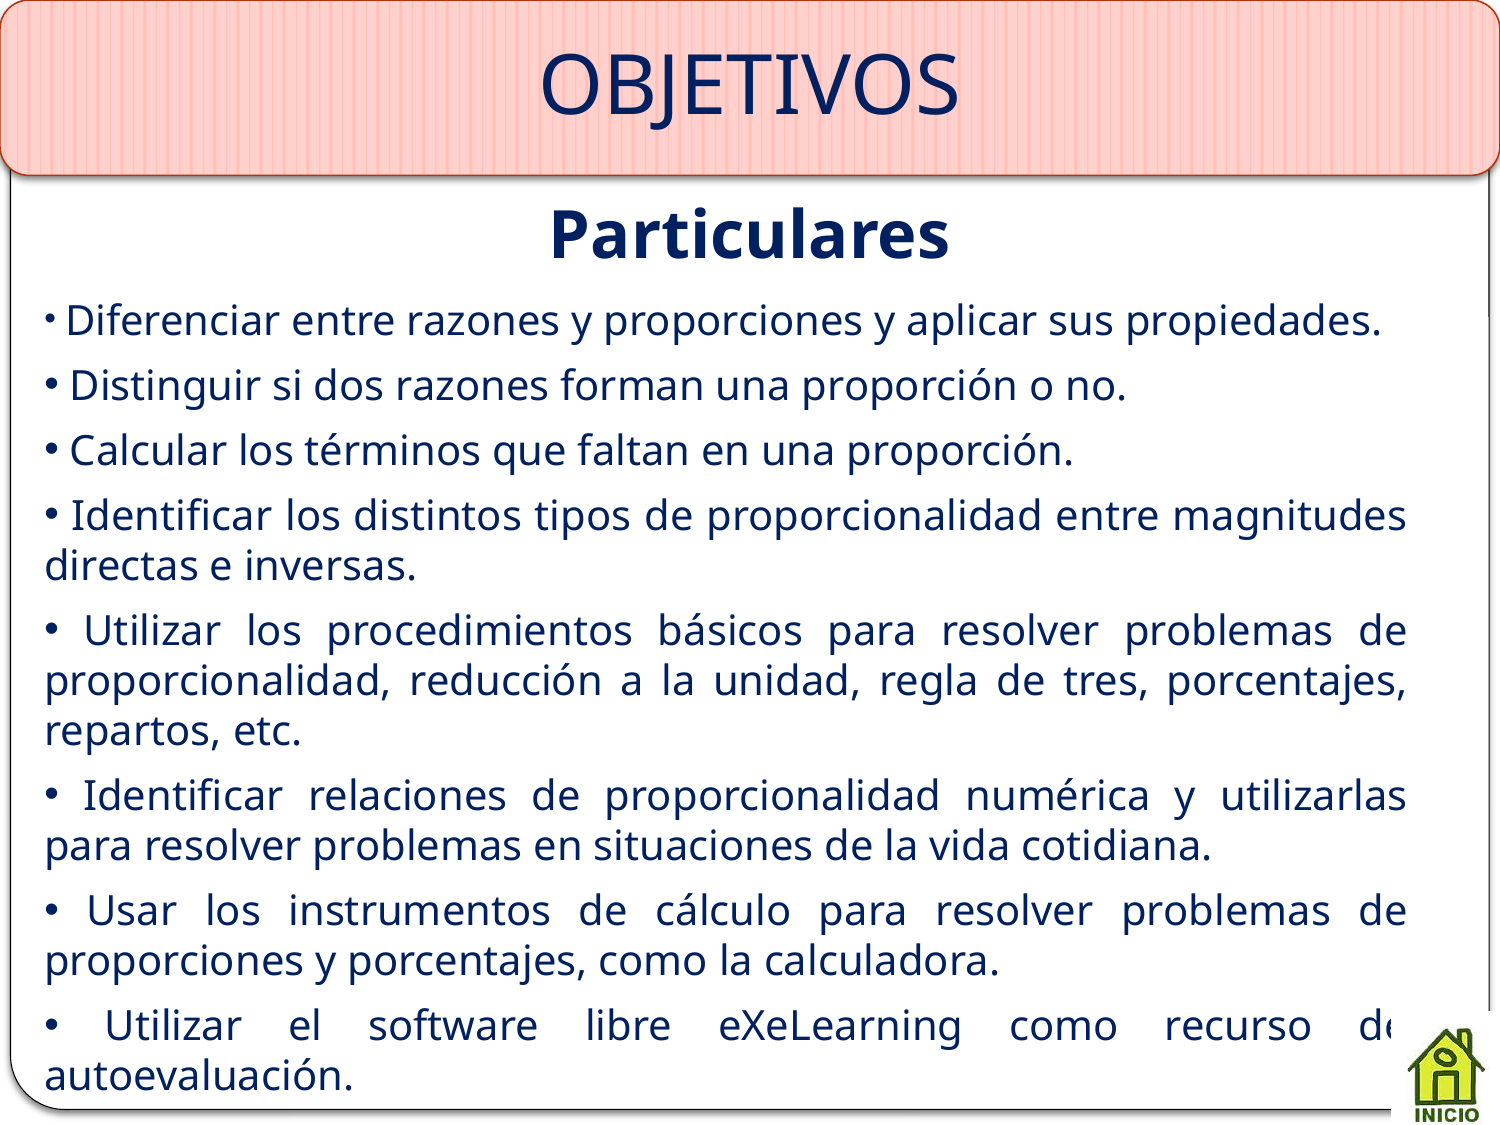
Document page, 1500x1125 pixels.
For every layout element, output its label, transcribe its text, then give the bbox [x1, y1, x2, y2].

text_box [0, 0, 1500, 176]
text_box Particulares [0, 184, 1500, 280]
text_box Diferenciar entre razones y proporciones y aplicar sus propiedades. Distinguir si dos razones forman una proporción o no. Calcular los términos que faltan en una proporción. Identificar los distintos tipos de proporcionalidad entre magnitudes directas e inversas. Utilizar los procedimientos básicos para resolver problemas de proporcionalidad, reducción a la unidad, regla de tres, porcentajes, repartos, etc. Identificar relaciones de proporcionalidad numérica y utilizarlas para resolver problemas en situaciones de la vida cotidiana. Usar los instrumentos de cálculo para resolver problemas de proporciones y porcentajes, como la calculadora. Utilizar el software libre eXeLearning como recurso de autoevaluación. [29, 286, 1424, 1125]
picture [1390, 1011, 1500, 1125]
